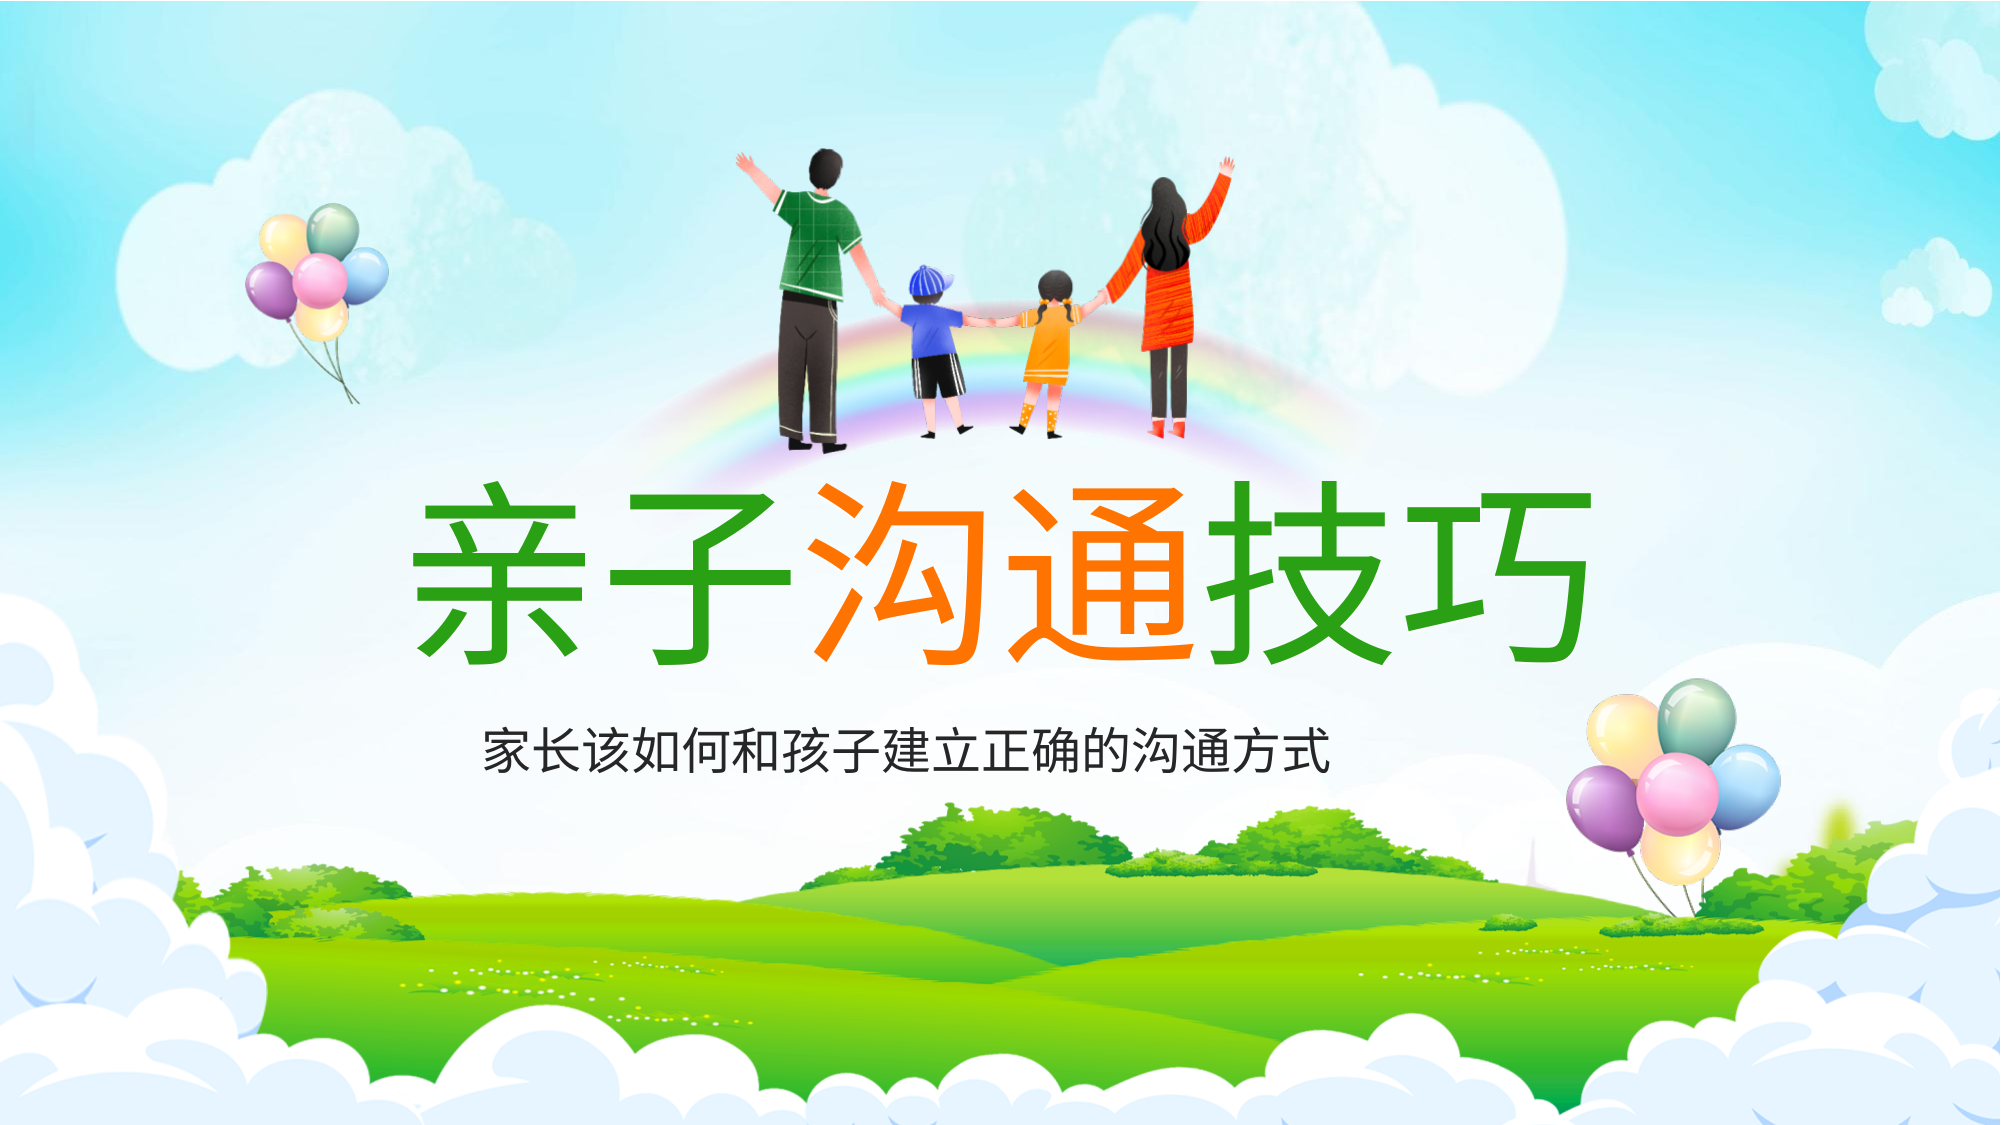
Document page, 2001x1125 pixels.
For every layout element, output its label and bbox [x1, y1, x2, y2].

picture [167, 8, 1556, 442]
text_box [0, 1, 2000, 129]
text_box [378, 442, 1622, 701]
text_box [0, 129, 2000, 1125]
